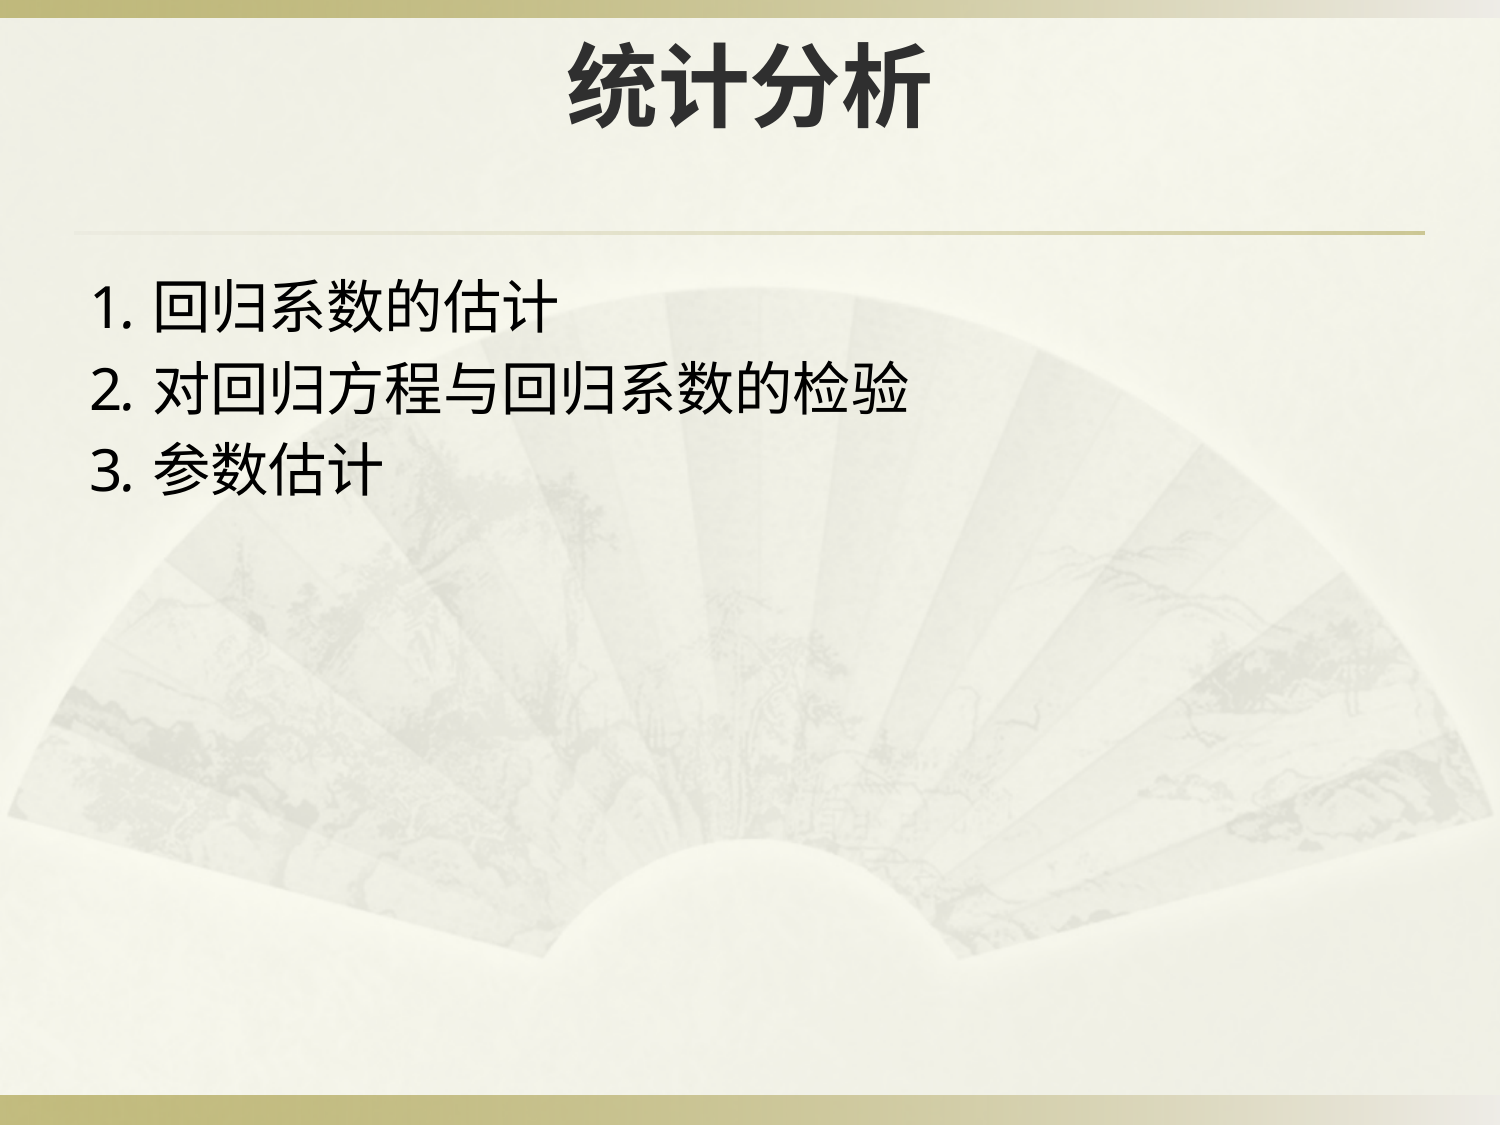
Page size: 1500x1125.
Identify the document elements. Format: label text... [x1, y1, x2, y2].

list 1.回归系数的估计 2.对回归方程与回归系数的检验 3.参数估计 [75, 262, 1425, 1032]
title 统计分析 [75, 45, 1425, 233]
